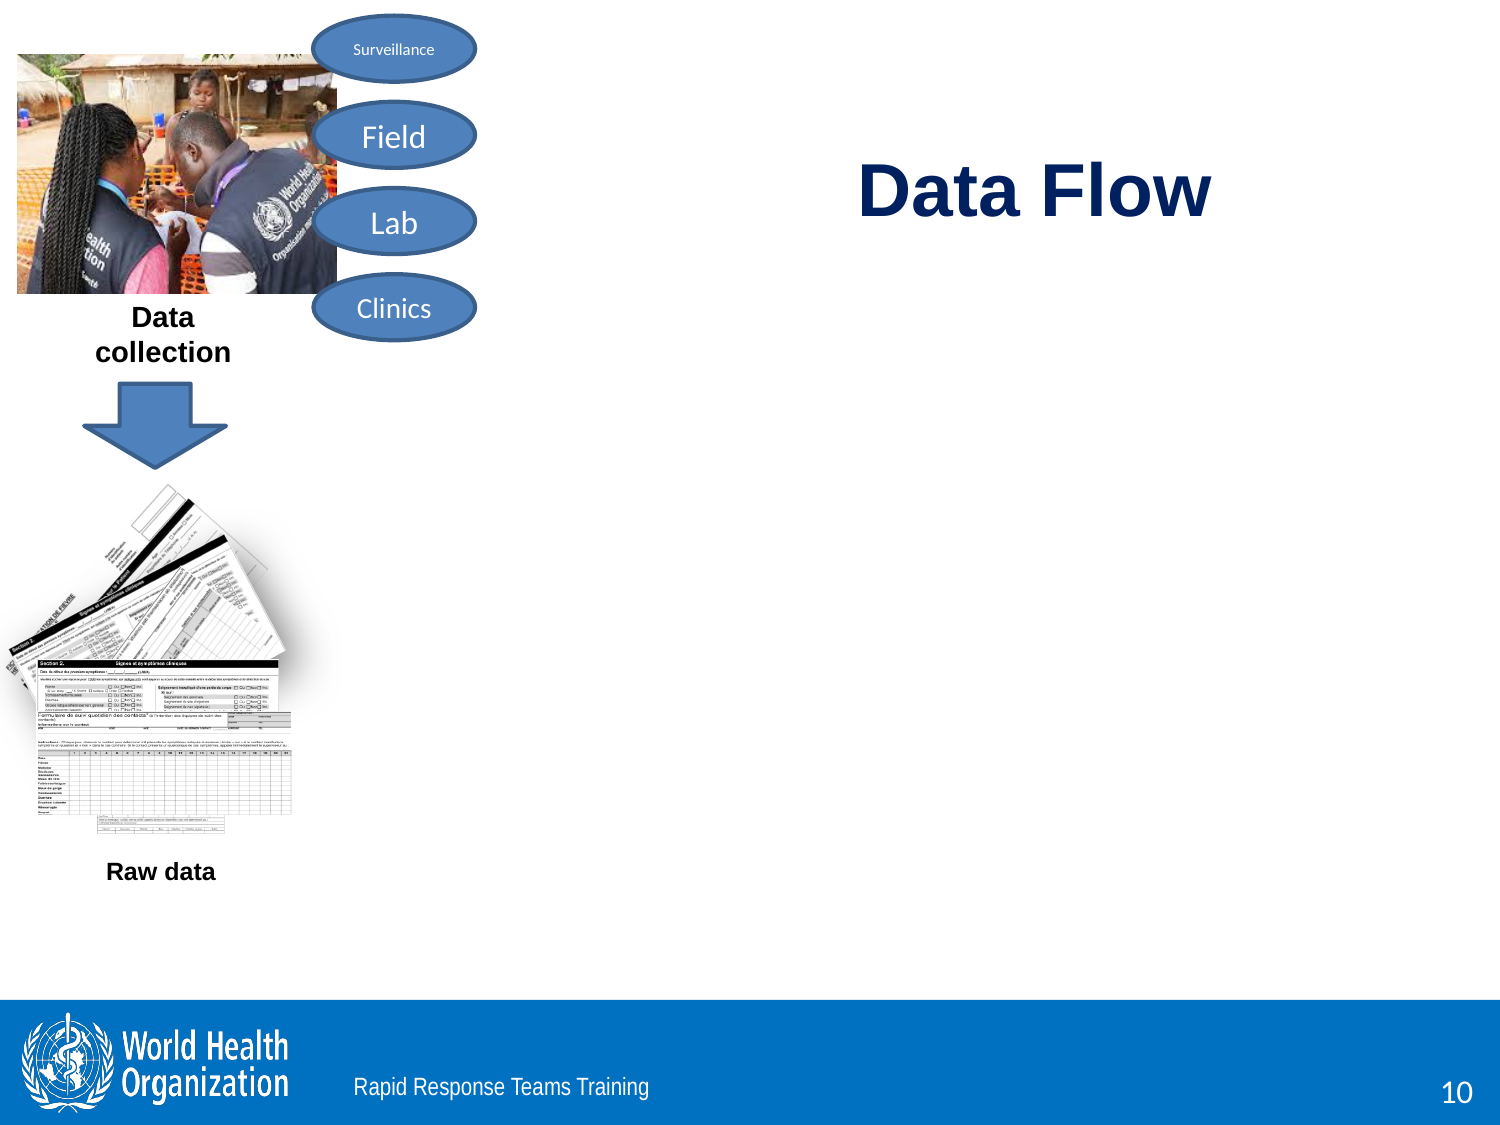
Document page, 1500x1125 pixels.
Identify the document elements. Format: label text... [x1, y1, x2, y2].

picture [2, 479, 294, 835]
text_box Data collection [7, 290, 319, 376]
text_box Surveillance [310, 13, 478, 84]
text_box Field [342, 99, 478, 170]
text_box [82, 381, 229, 470]
text_box Lab [342, 185, 478, 257]
text_box Clinics [311, 272, 478, 343]
picture [21, 1012, 288, 1113]
picture [16, 54, 337, 294]
text_box Raw data [5, 847, 317, 893]
title Data Flow [589, 92, 1480, 282]
